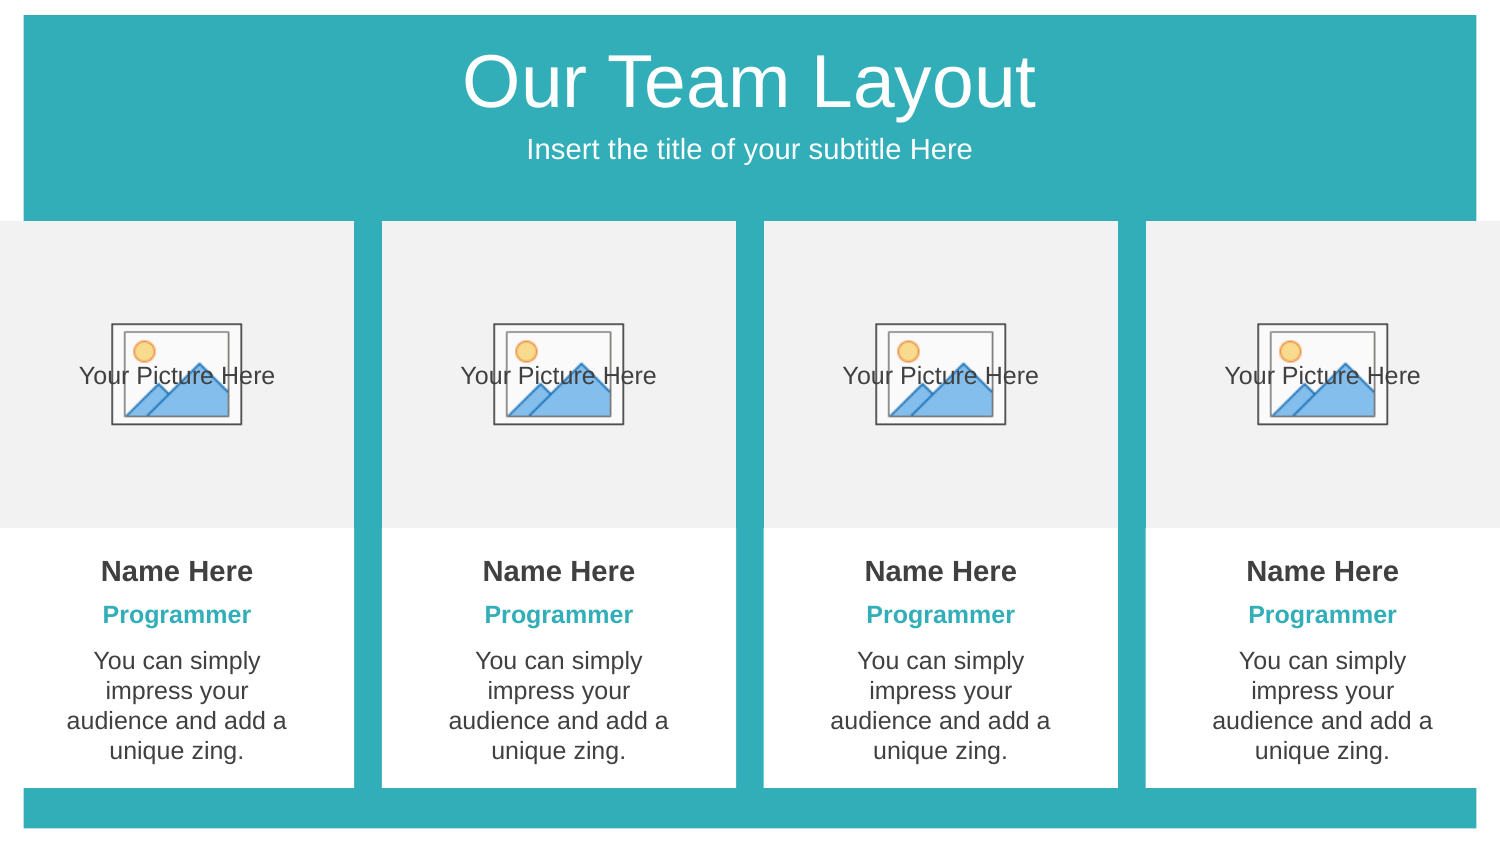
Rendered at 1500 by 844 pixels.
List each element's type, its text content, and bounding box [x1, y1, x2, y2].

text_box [41, 549, 314, 774]
picture [763, 220, 1119, 529]
picture [381, 220, 737, 529]
picture [1145, 220, 1500, 529]
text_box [422, 549, 696, 774]
list Our Team Layout [0, 29, 1500, 124]
list Insert the title of your subtitle Here [0, 124, 1500, 172]
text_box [804, 549, 1077, 774]
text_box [1186, 549, 1459, 774]
picture [0, 220, 355, 529]
